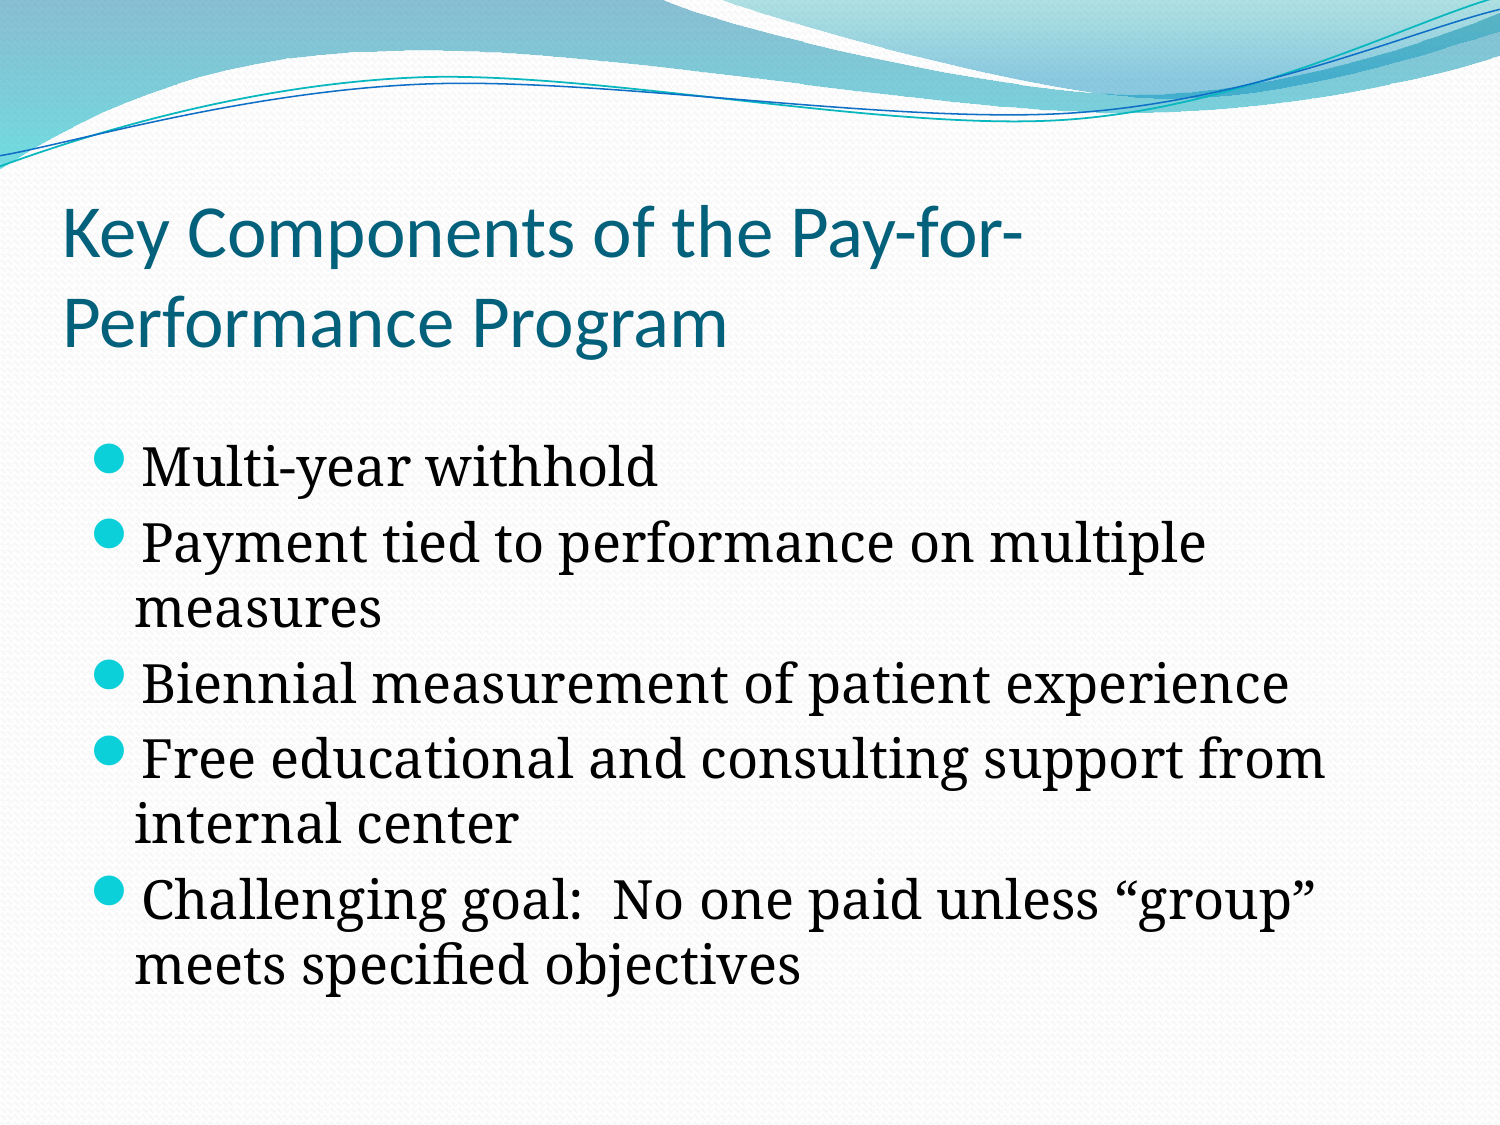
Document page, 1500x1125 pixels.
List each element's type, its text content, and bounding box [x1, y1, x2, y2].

list Multi-year withhold Payment tied to performance on multiple measures Biennial measurement of patient experience Free educational and consulting support from internal center Challenging goal: No one paid unless “group” meets specified objectives [75, 425, 1425, 1038]
title Key Components of the Pay-for-Performance Program [62, 174, 1413, 363]
